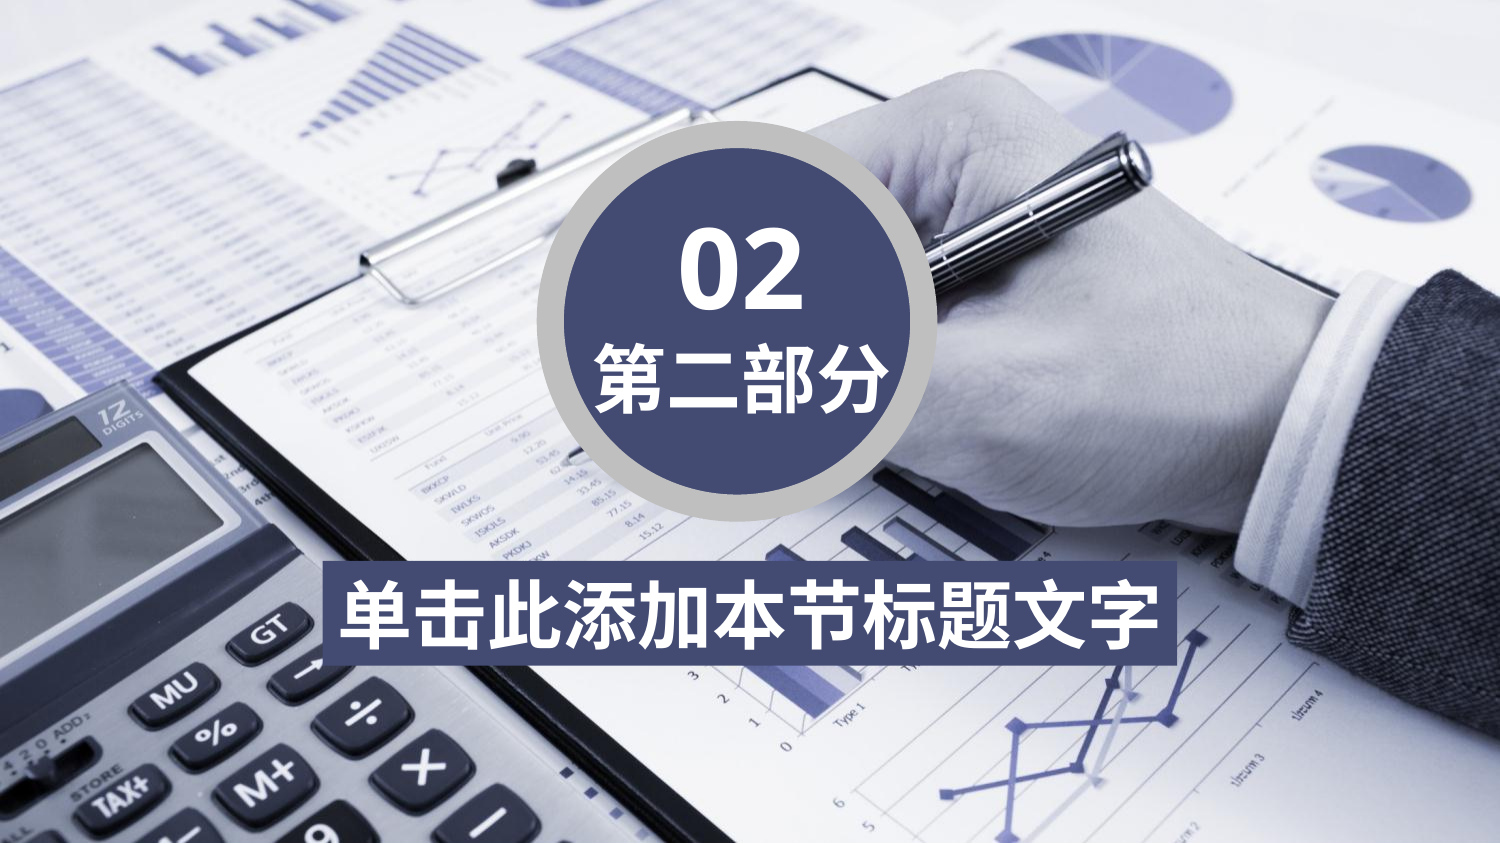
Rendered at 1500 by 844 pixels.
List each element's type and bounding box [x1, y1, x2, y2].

text_box [550, 134, 924, 509]
picture [0, 0, 1500, 843]
